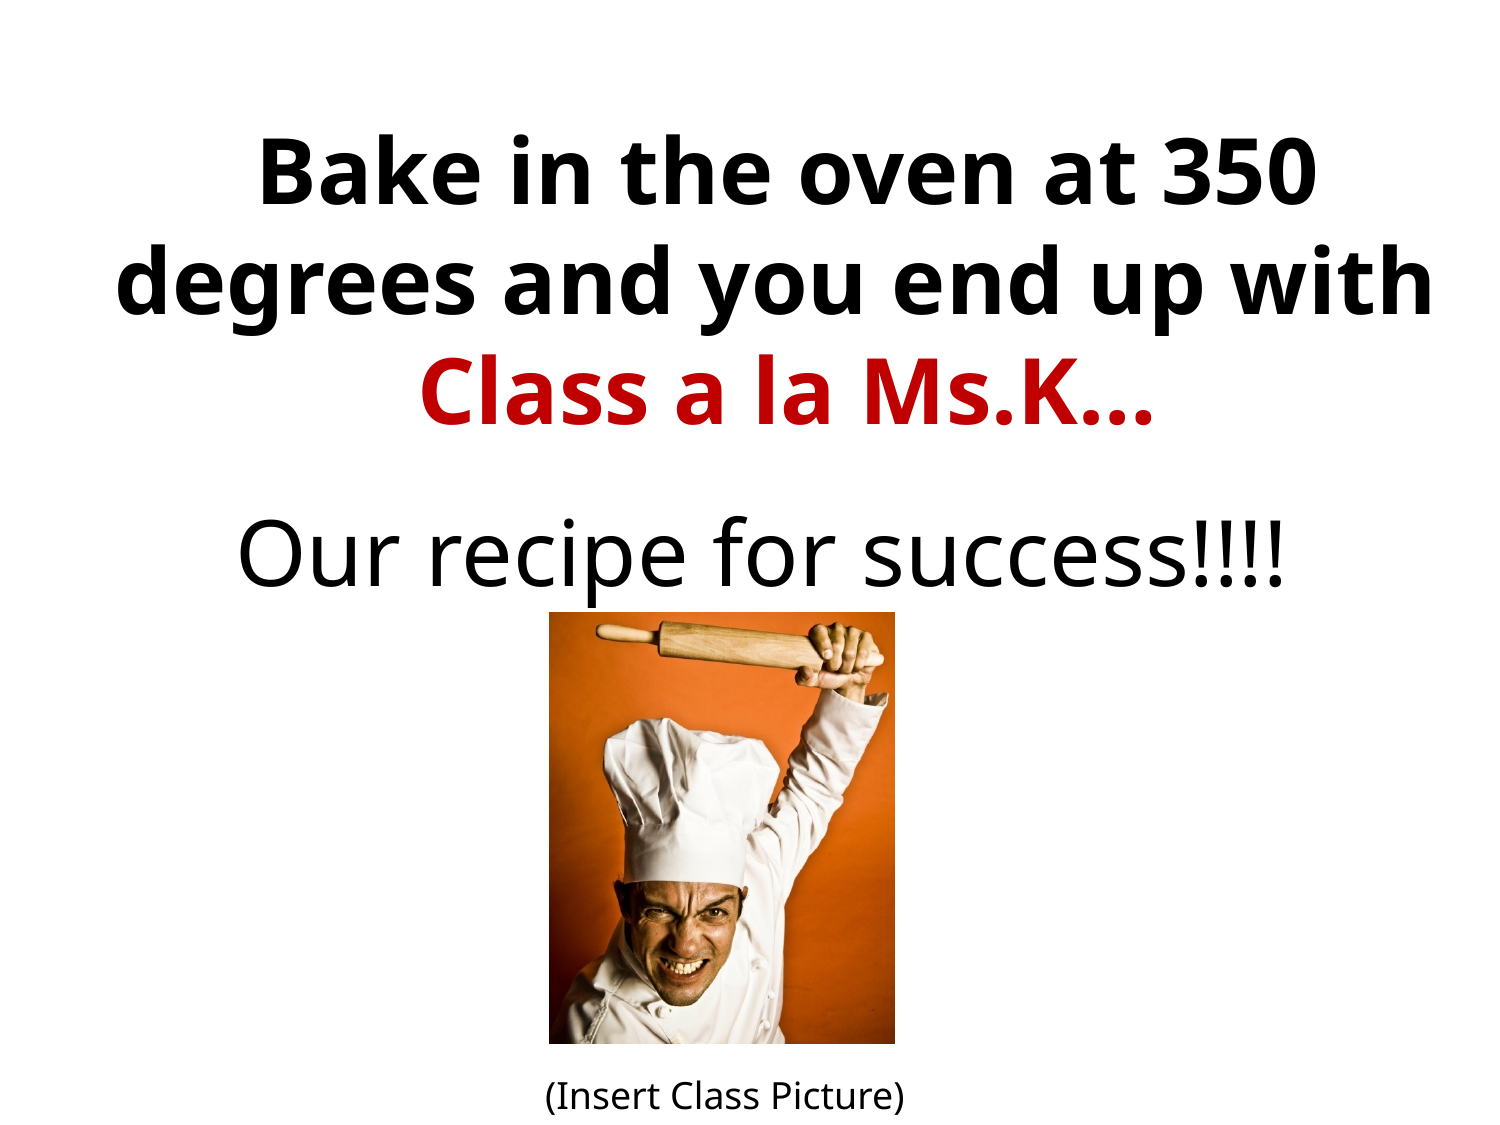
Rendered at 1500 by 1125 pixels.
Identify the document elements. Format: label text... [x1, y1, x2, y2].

title Bake in the oven at 350 degrees and you end up with Class a la Ms.K… [75, 44, 1500, 450]
text_box (Insert Class Picture) [462, 1064, 988, 1125]
list Our recipe for success!!!! [75, 487, 1450, 675]
picture [549, 612, 896, 1045]
